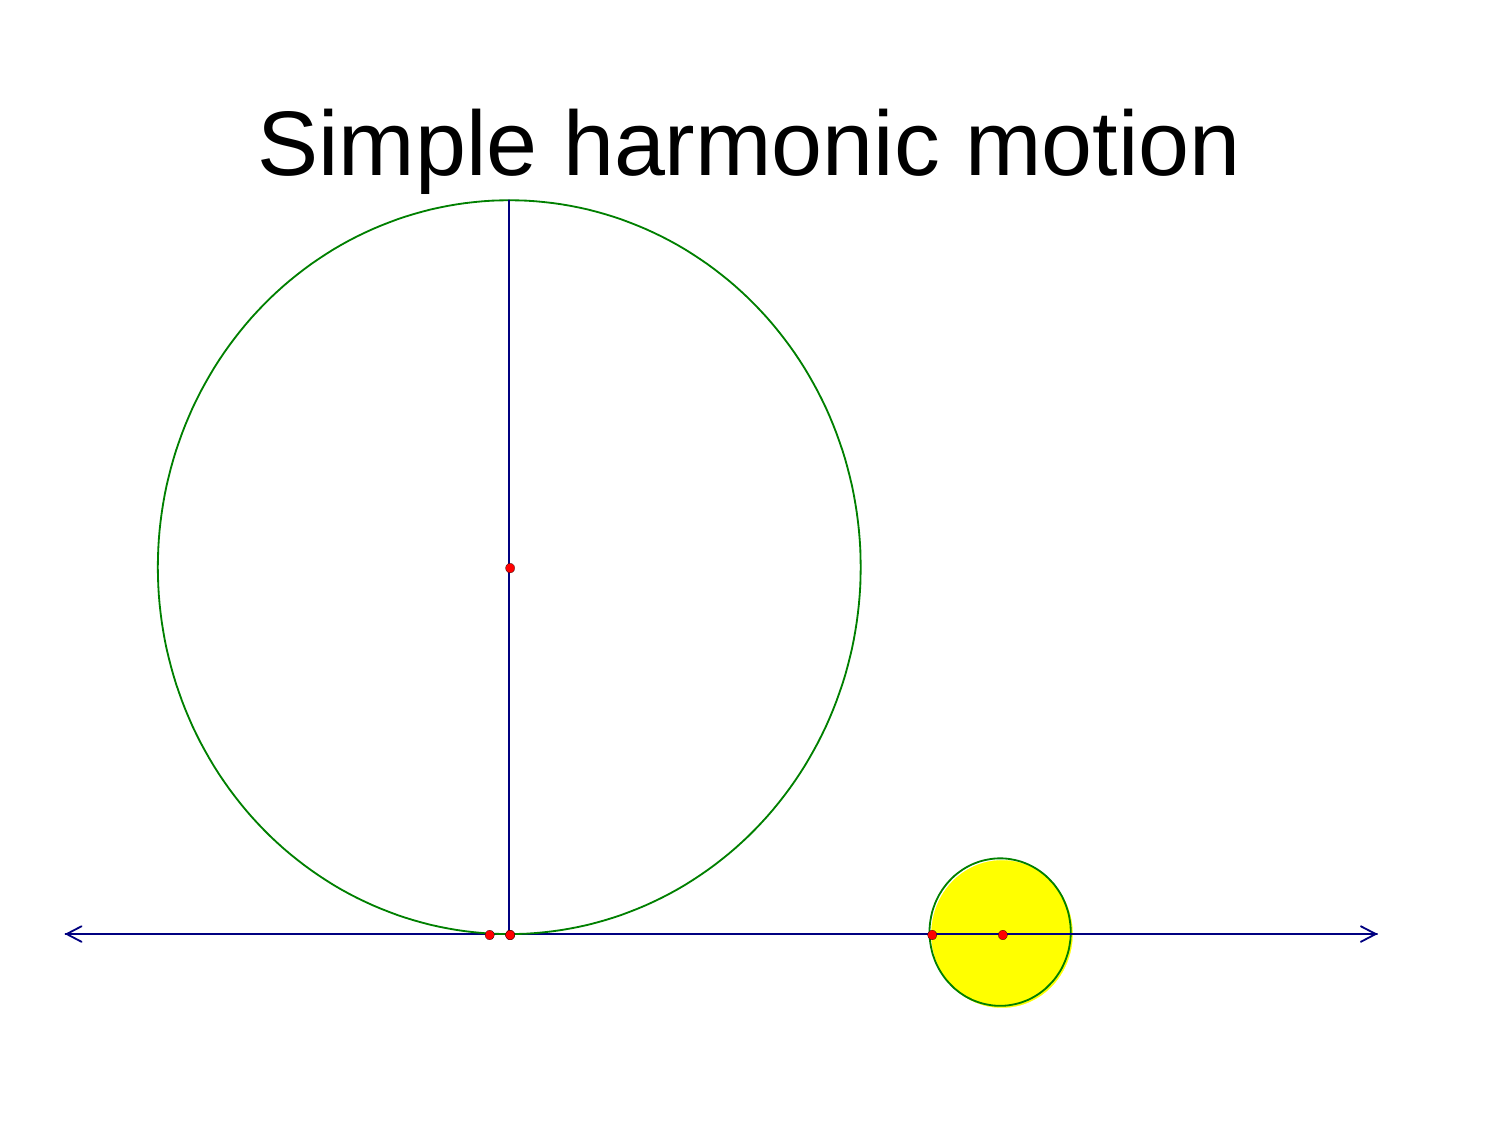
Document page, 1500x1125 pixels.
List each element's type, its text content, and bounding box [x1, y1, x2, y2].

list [64, 196, 1378, 1030]
text_box [797, 297, 1461, 1041]
title Simple harmonic motion [74, 44, 1426, 233]
